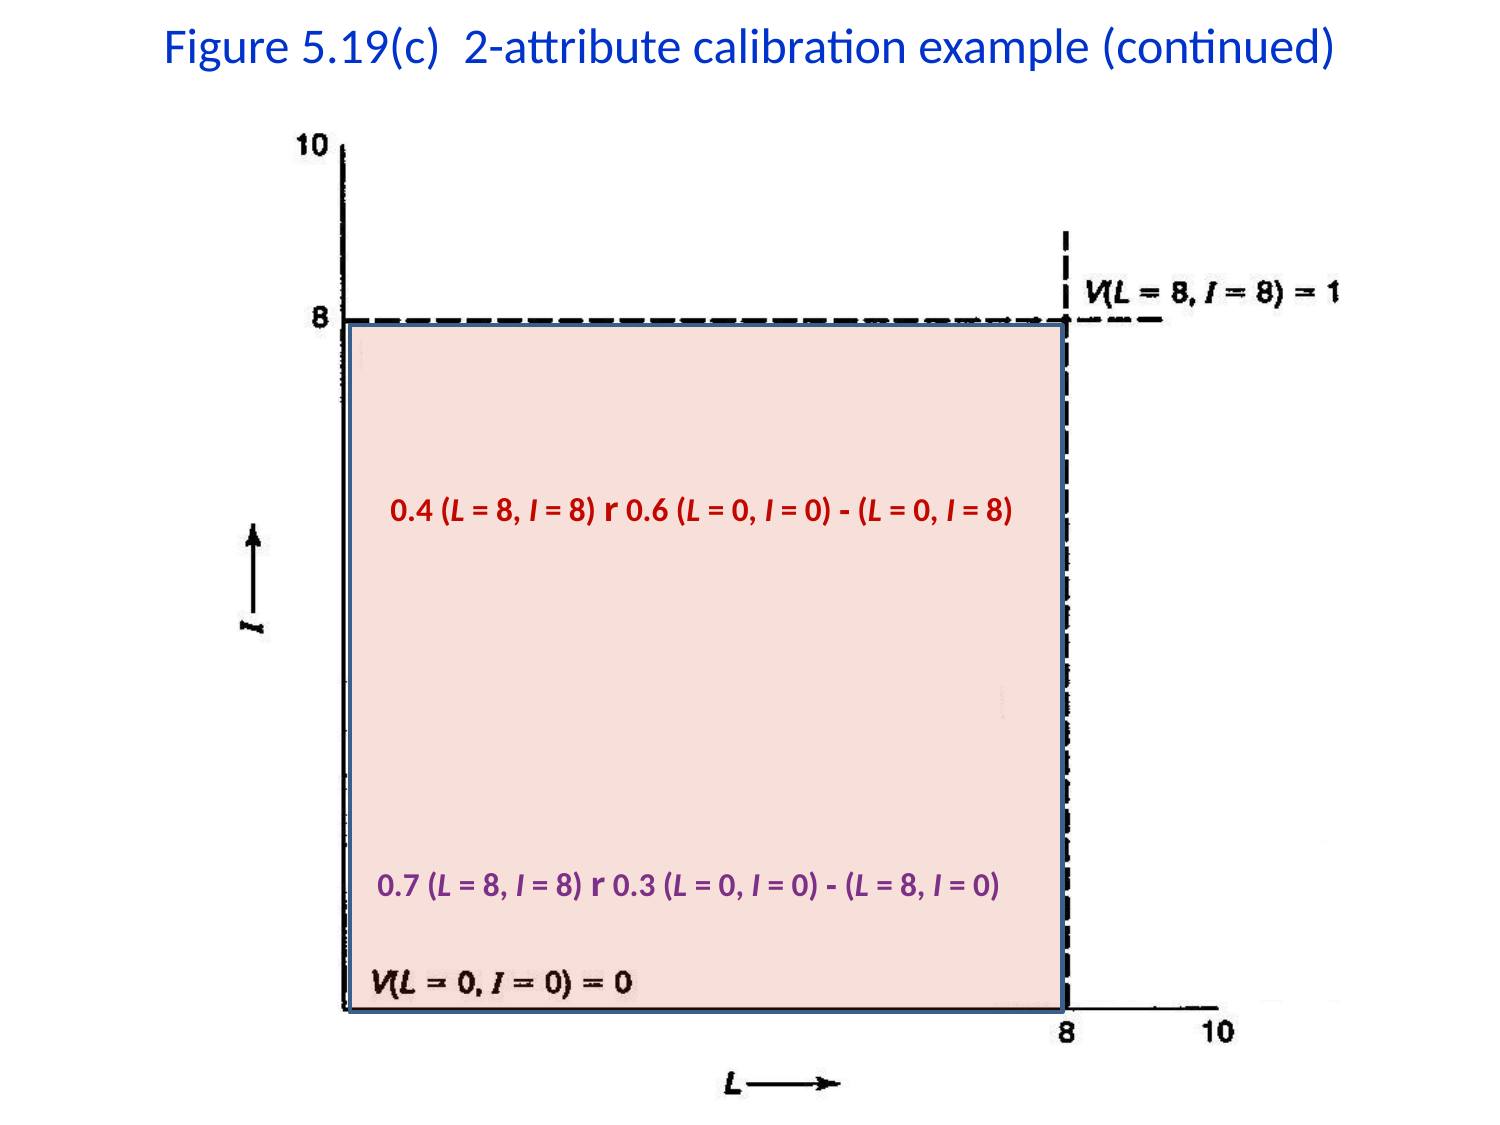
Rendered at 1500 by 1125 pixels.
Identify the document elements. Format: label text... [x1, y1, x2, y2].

title Figure 5.19(c) 2-attribute calibration example (continued) [75, 0, 1425, 88]
picture [74, 98, 1426, 1125]
